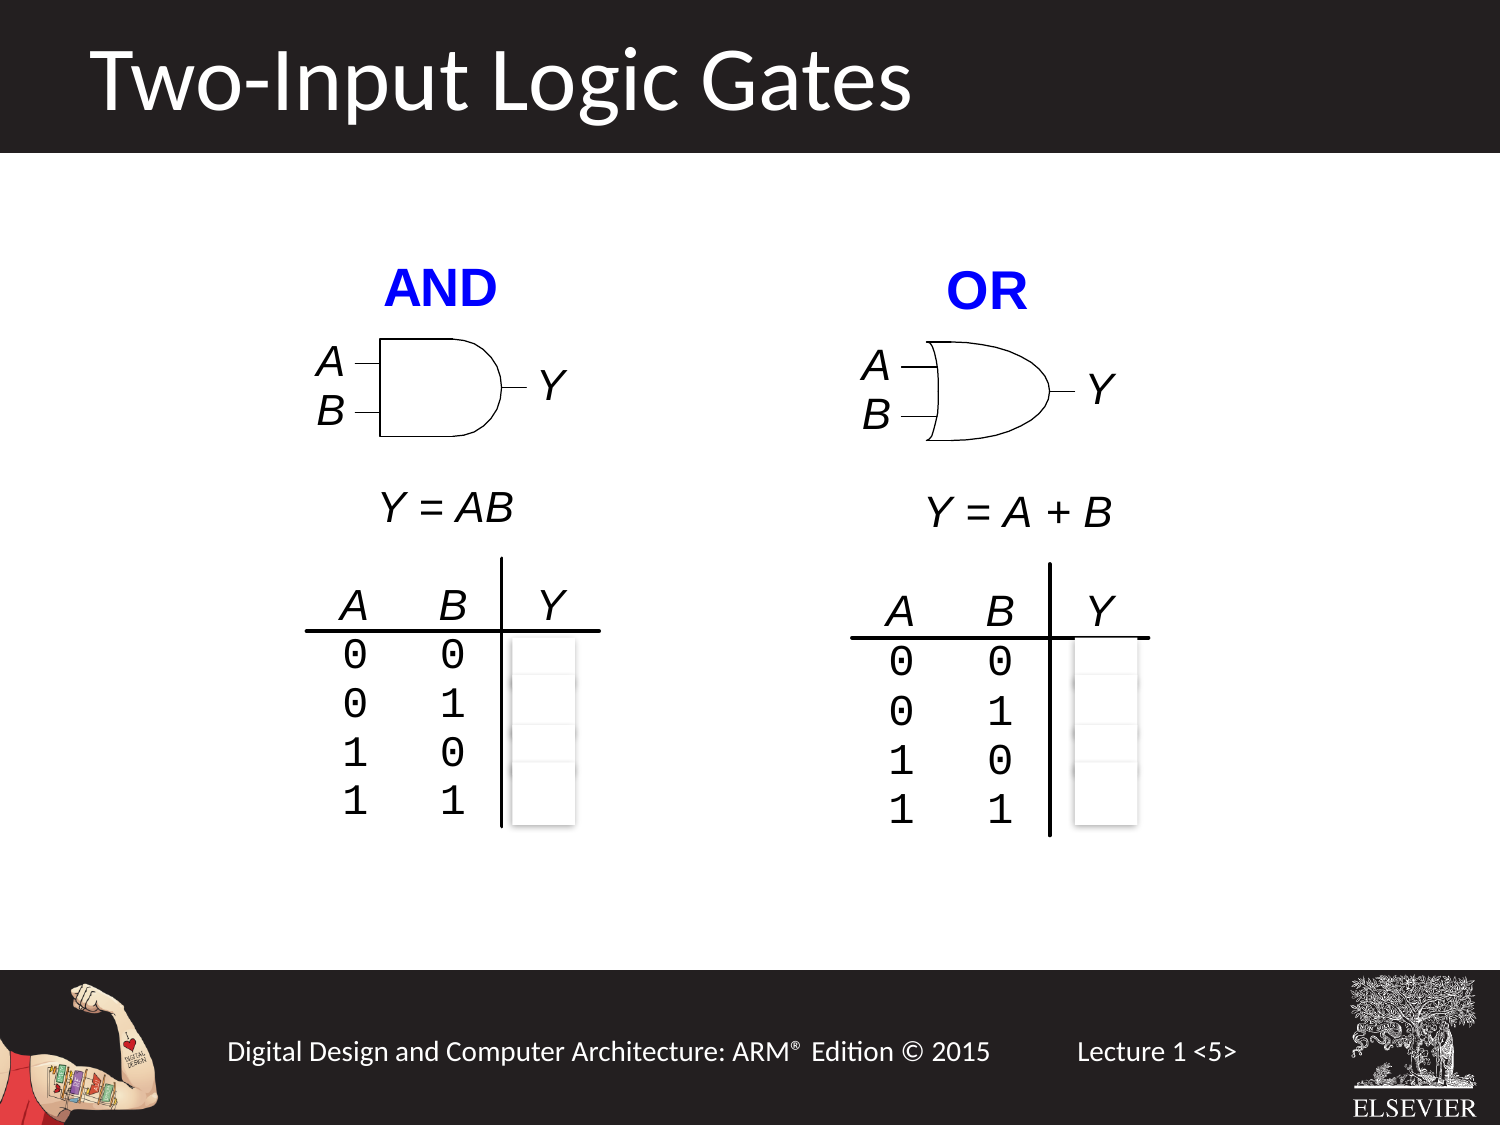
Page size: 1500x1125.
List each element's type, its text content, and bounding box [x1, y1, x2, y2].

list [275, 235, 654, 858]
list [820, 237, 1204, 867]
text_box Two-Input Logic Gates [75, 11, 1375, 136]
text_box [87, 174, 1413, 1025]
picture [1350, 974, 1477, 1117]
picture [0, 979, 163, 1125]
